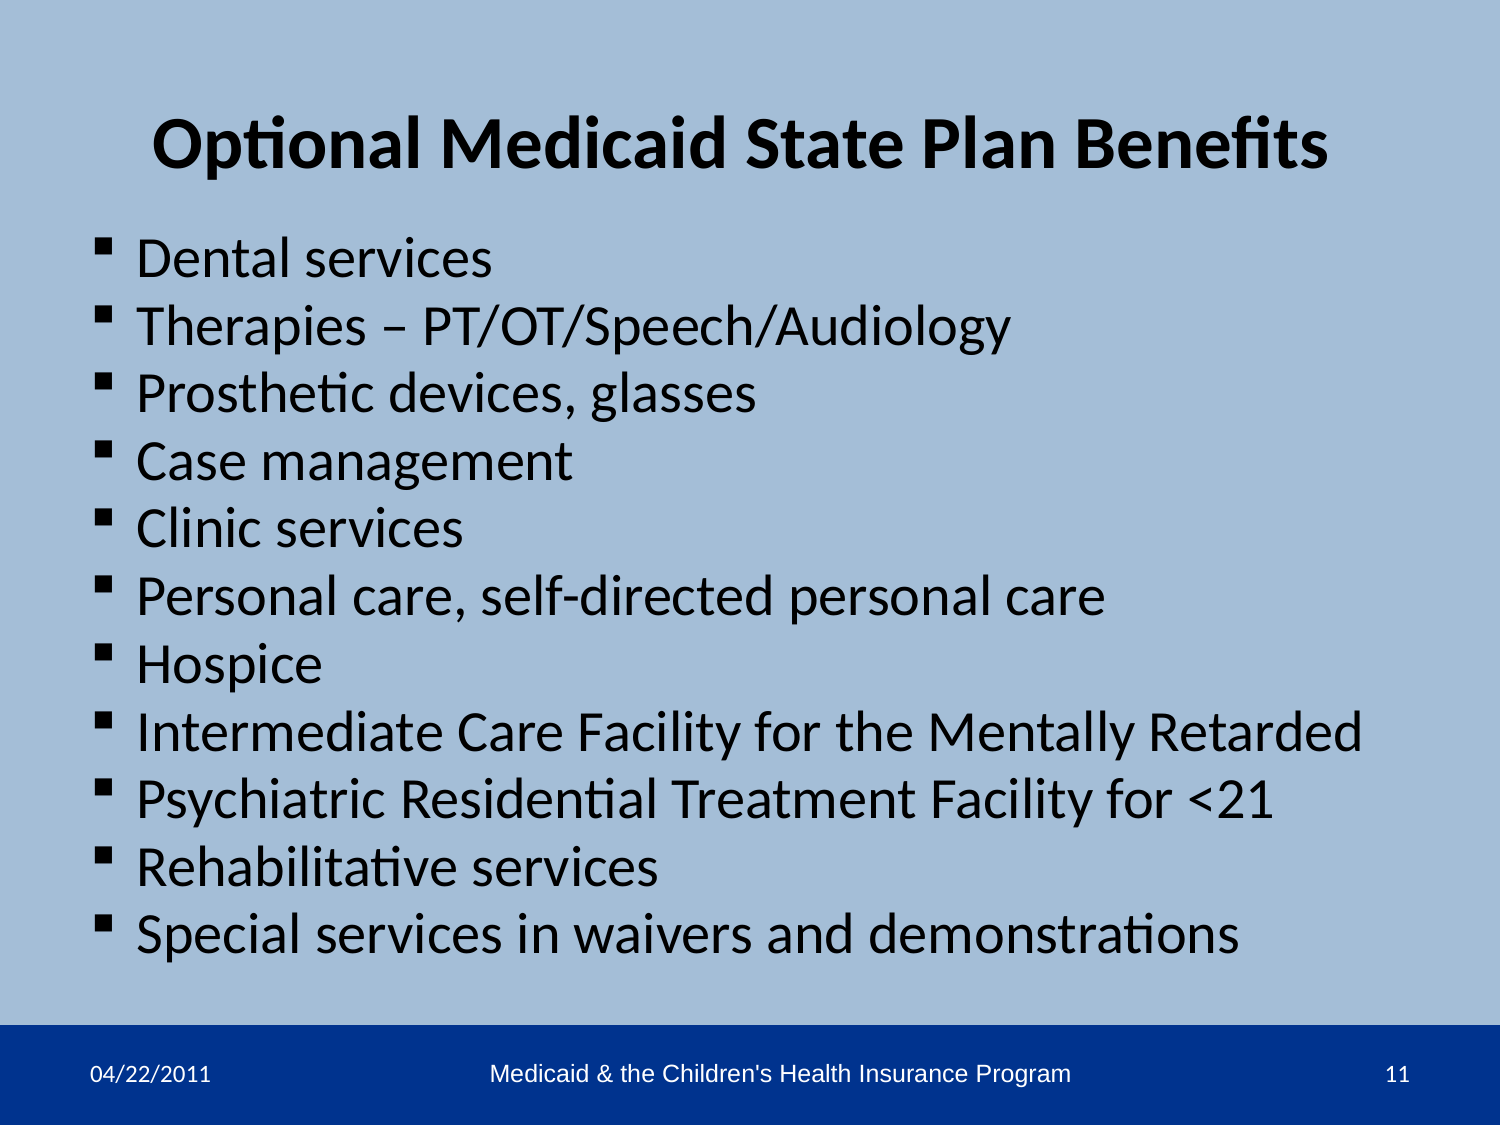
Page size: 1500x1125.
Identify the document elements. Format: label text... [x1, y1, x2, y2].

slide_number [75, 1042, 287, 1103]
slide_number 11 [1275, 1042, 1425, 1103]
footer Medicaid & the Children's Health Insurance Program [287, 1042, 1275, 1103]
title Optional Medicaid State Plan Benefits [74, 44, 1426, 224]
list Dental services Therapies – PT/OT/Speech/Audiology Prosthetic devices, glasses Case management Clinic services Personal care, self-directed personal care Hospice Intermediate Care Facility for the Mentally Retarded Psychiatric Residential Treatment Facility for <21 Rehabilitative services Special services in waivers and demonstrations [74, 224, 1426, 968]
